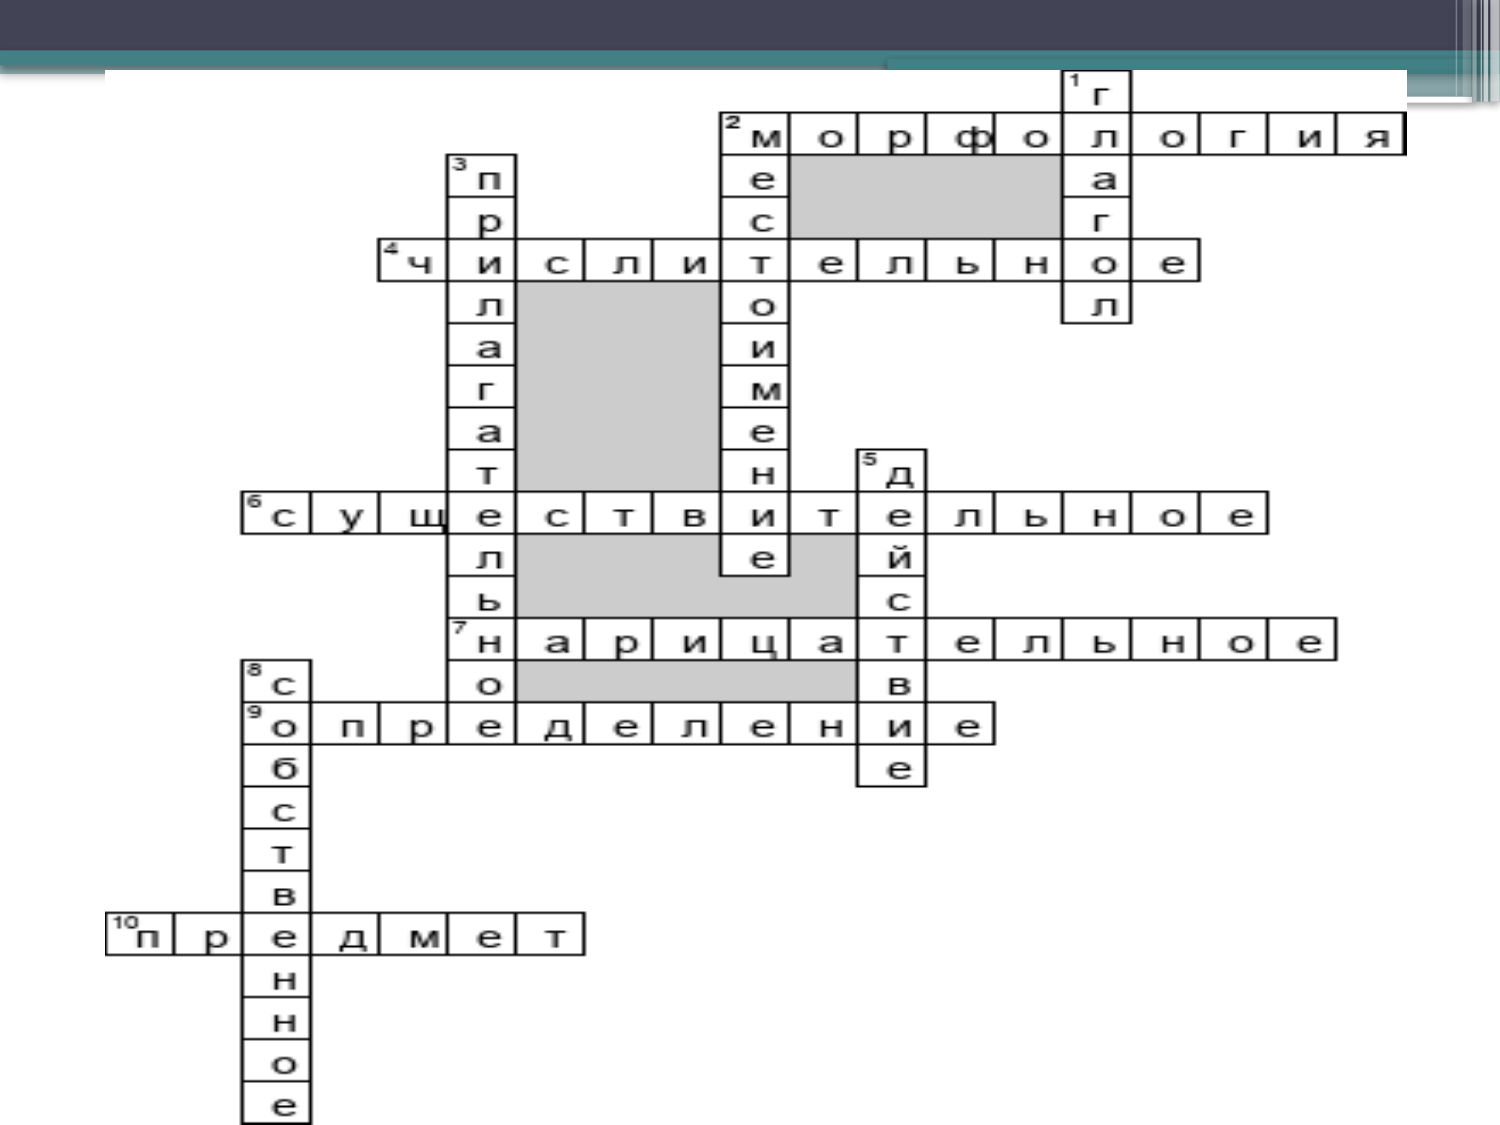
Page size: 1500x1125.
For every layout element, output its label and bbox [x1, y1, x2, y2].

picture [105, 70, 1407, 1125]
